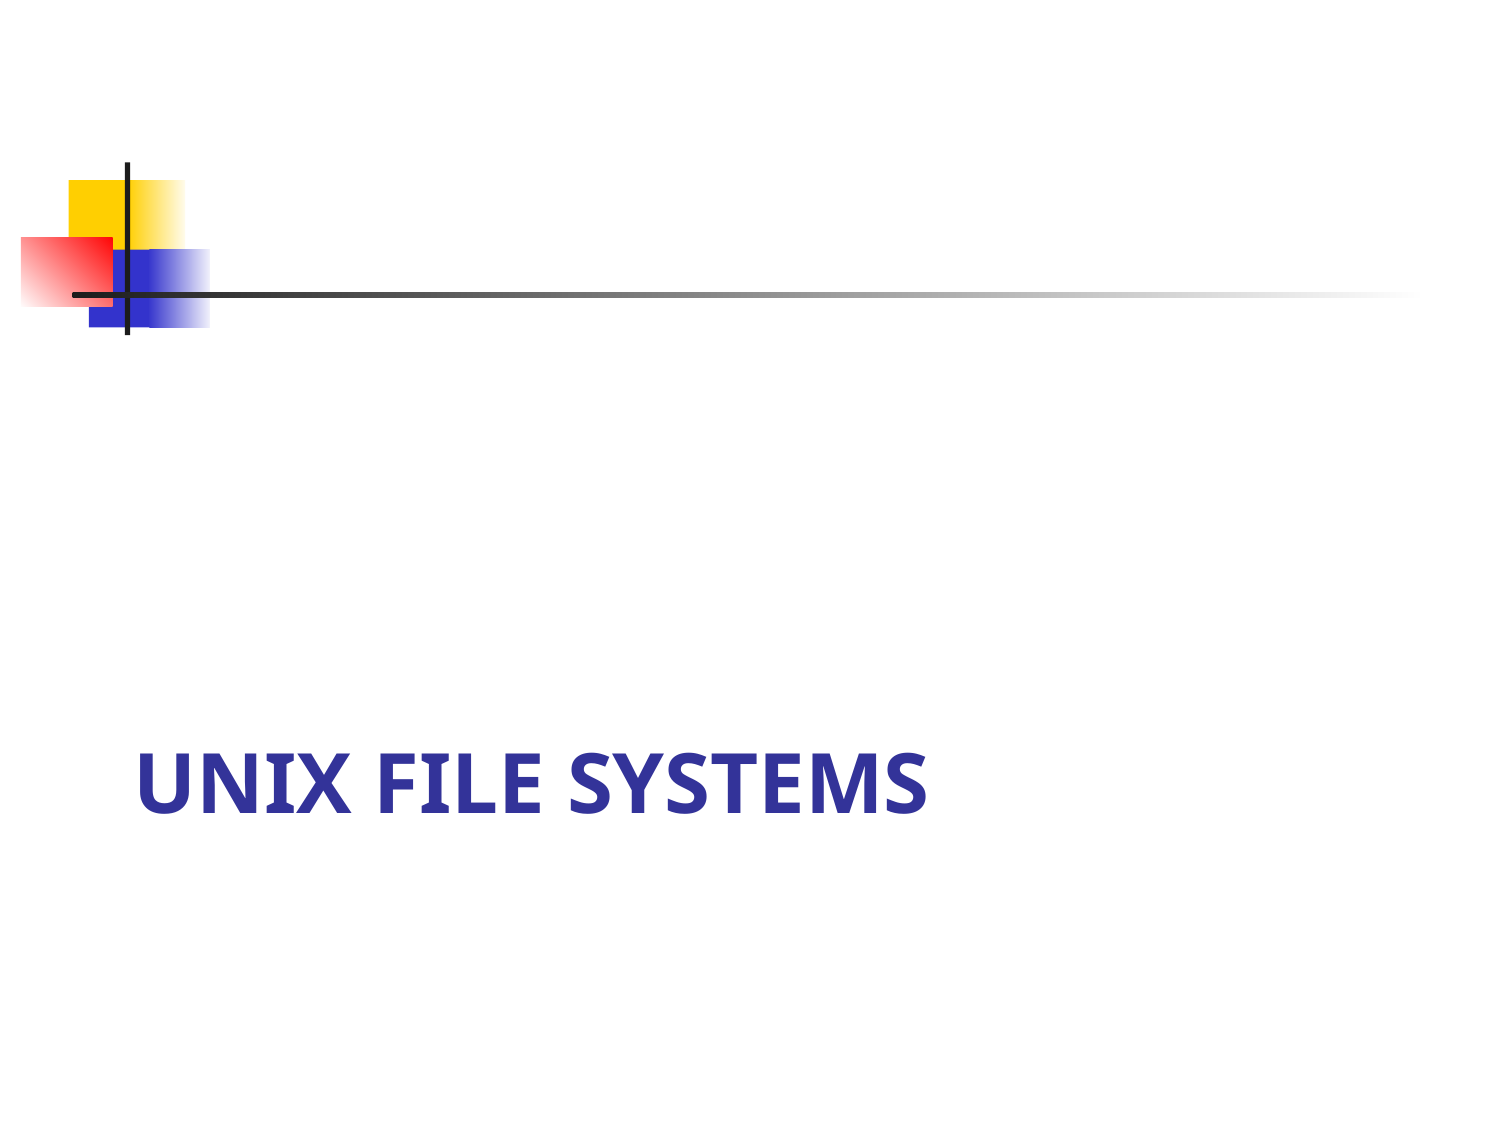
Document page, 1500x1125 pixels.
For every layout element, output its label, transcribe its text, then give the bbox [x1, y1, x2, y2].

title Unix File Systems [118, 722, 1394, 947]
